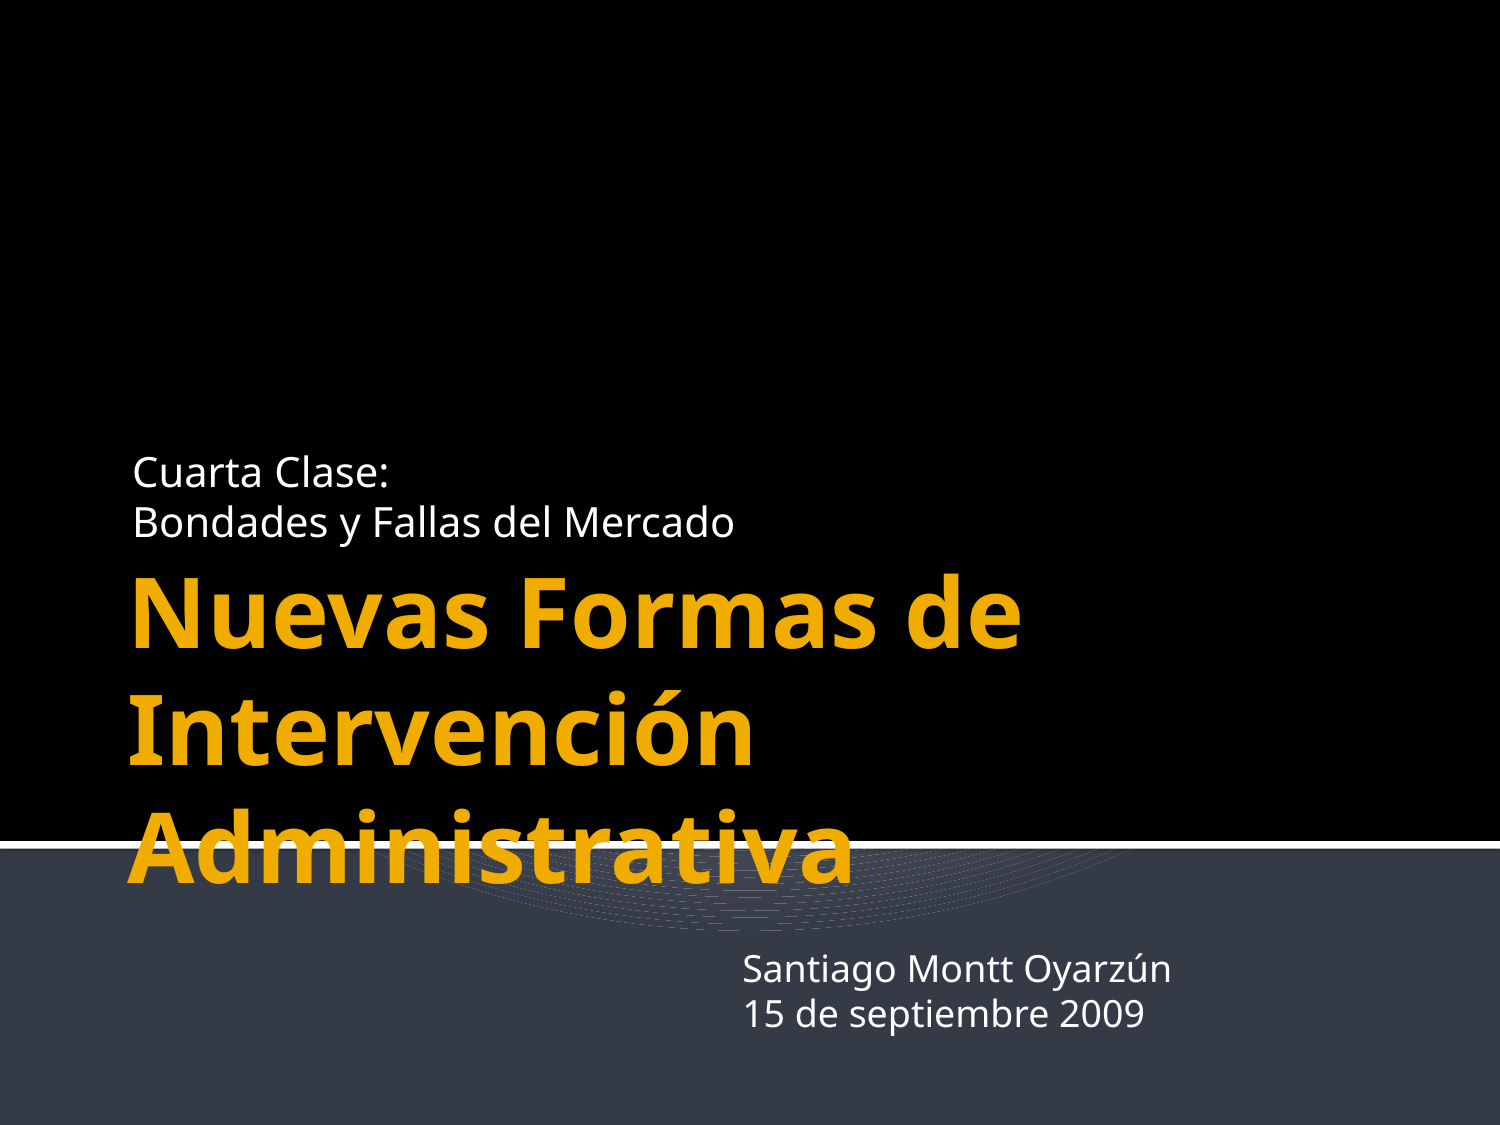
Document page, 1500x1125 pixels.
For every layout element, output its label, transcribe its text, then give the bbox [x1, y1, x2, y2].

title Nuevas Formas de Intervención Administrativa [112, 550, 1438, 825]
text_box Santiago Montt Oyarzún 15 de septiembre 2009 [727, 937, 1188, 1043]
subtitle Cuarta Clase: Bondades y Fallas del Mercado [112, 299, 1438, 546]
